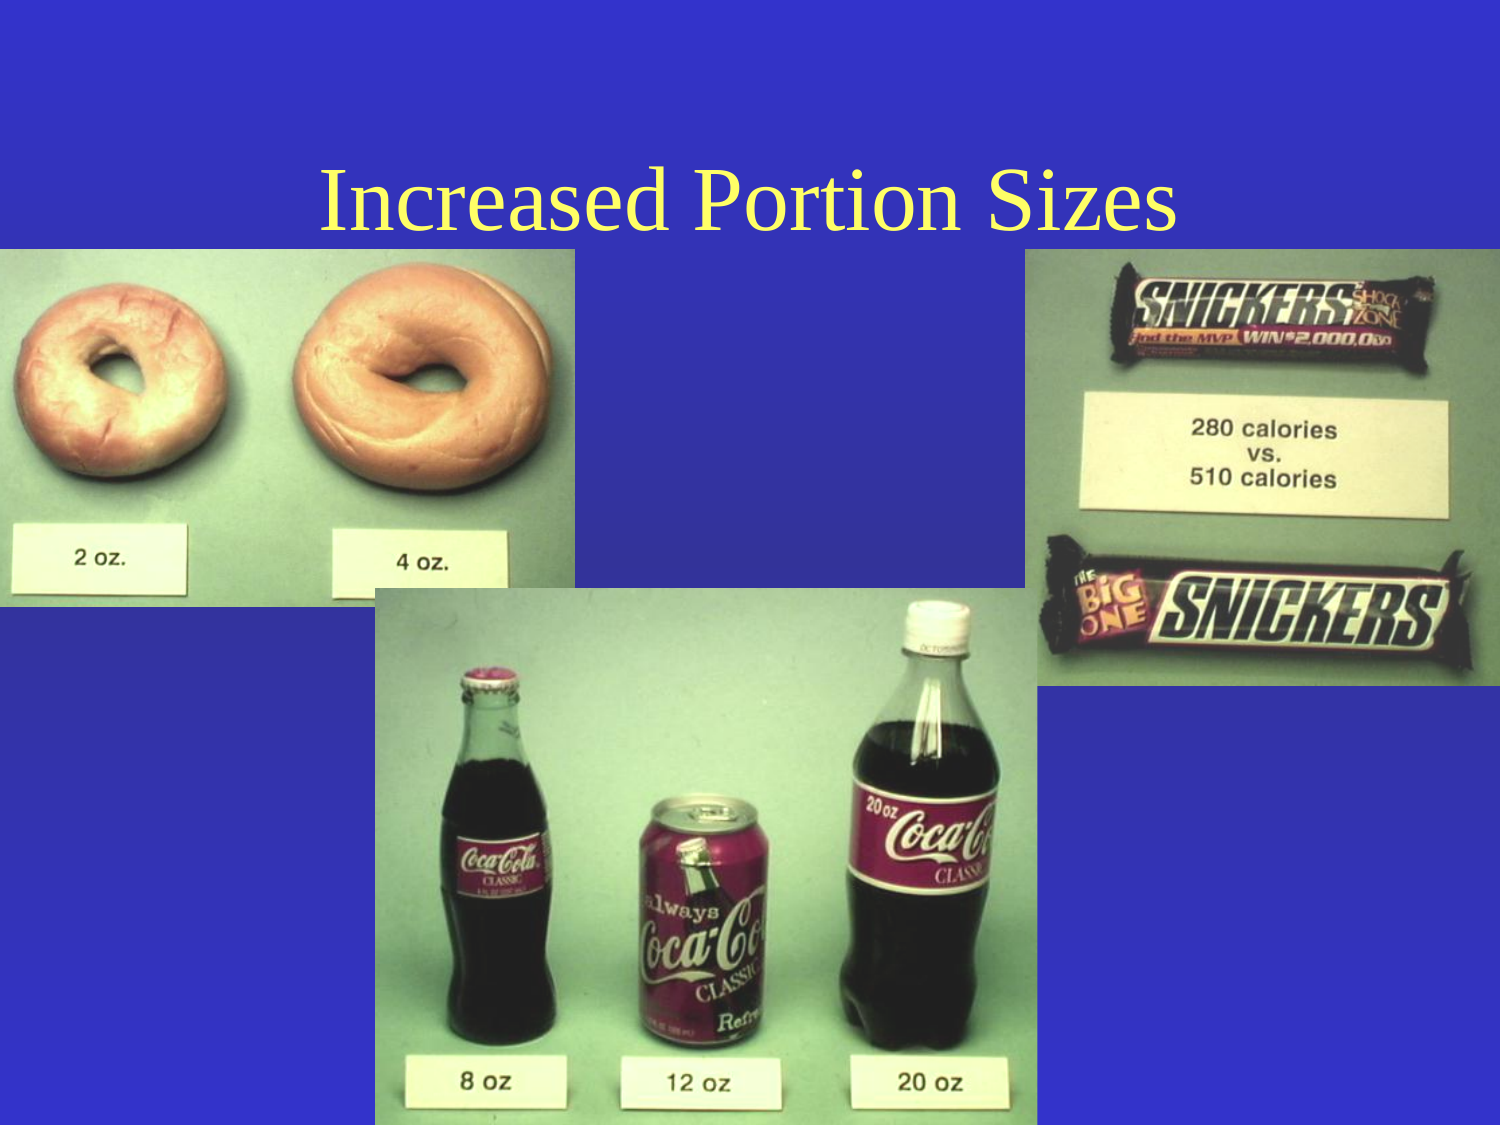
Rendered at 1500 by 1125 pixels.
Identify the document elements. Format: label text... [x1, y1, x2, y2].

picture [0, 249, 1500, 1125]
title Increased Portion Sizes [112, 99, 1388, 288]
